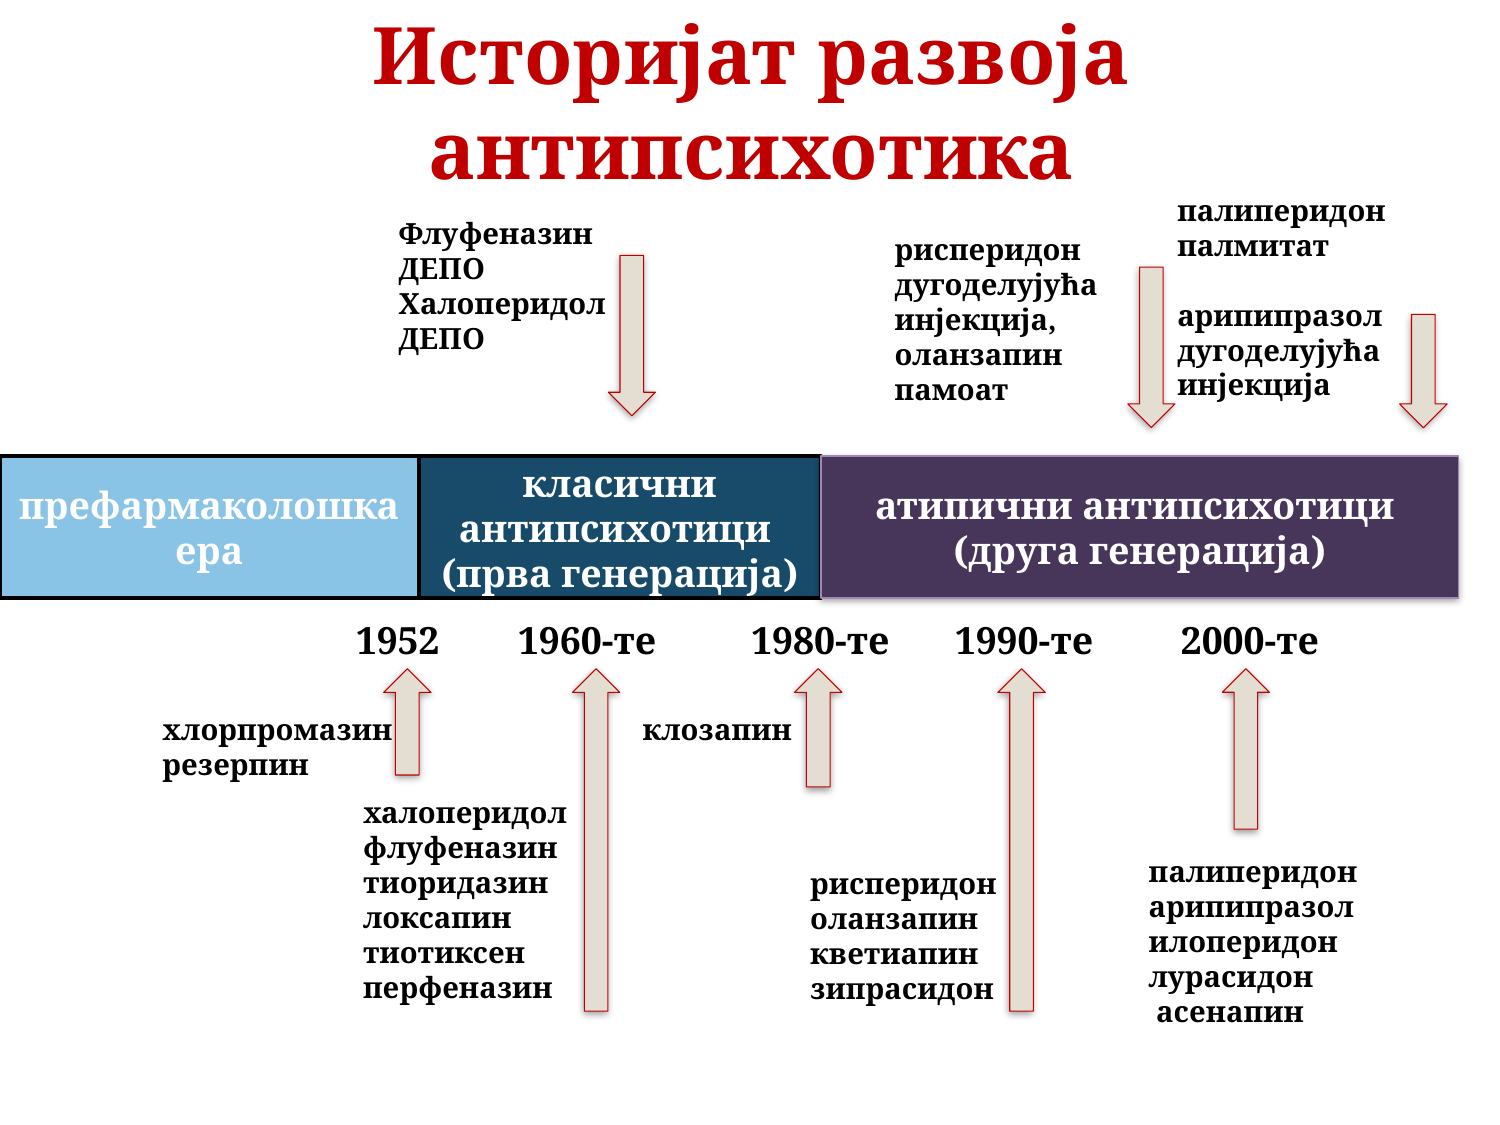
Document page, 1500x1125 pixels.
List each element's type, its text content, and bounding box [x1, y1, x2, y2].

text_box префармаколошка ера [0, 454, 417, 600]
text_box хлорпромазин резерпин [147, 704, 435, 789]
text_box [793, 670, 843, 788]
text_box [571, 670, 621, 1012]
text_box [1128, 267, 1169, 428]
text_box 1990-те [940, 609, 1109, 670]
text_box палиперидон палмитат арипипразол дугоделујућа инјекција [1162, 184, 1438, 410]
text_box 2000-те [1165, 609, 1334, 670]
text_box 1952 [341, 609, 455, 670]
text_box [1221, 670, 1271, 830]
text_box [997, 670, 1047, 1012]
text_box [612, 254, 657, 417]
text_box [382, 670, 432, 704]
text_box 1980-те [736, 609, 905, 670]
text_box Флуфеназин ДЕПО Халоперидол ДЕПО [383, 207, 632, 398]
text_box рисперидон дугоделујућа инјекција, оланзапин памоат [879, 223, 1128, 454]
text_box рисперидон оланзапин кветиапин зипраcидон [795, 857, 1012, 1013]
title Историјат развоја антипсихотика [76, 30, 1428, 171]
text_box клозапин [627, 704, 807, 754]
text_box [1405, 403, 1448, 428]
text_box 1960-те [503, 609, 672, 670]
text_box палиперидон арипипразол илоперидон лурасидон асенапин [1134, 846, 1373, 1036]
text_box халоперидол флуфеназин тиоридазин локсапин тиотиксен перфеназин [348, 786, 605, 1012]
text_box атипични антипсихотици (друга генерација) [820, 455, 1459, 599]
text_box класични антипсихотици (прва генерација) [417, 454, 821, 600]
